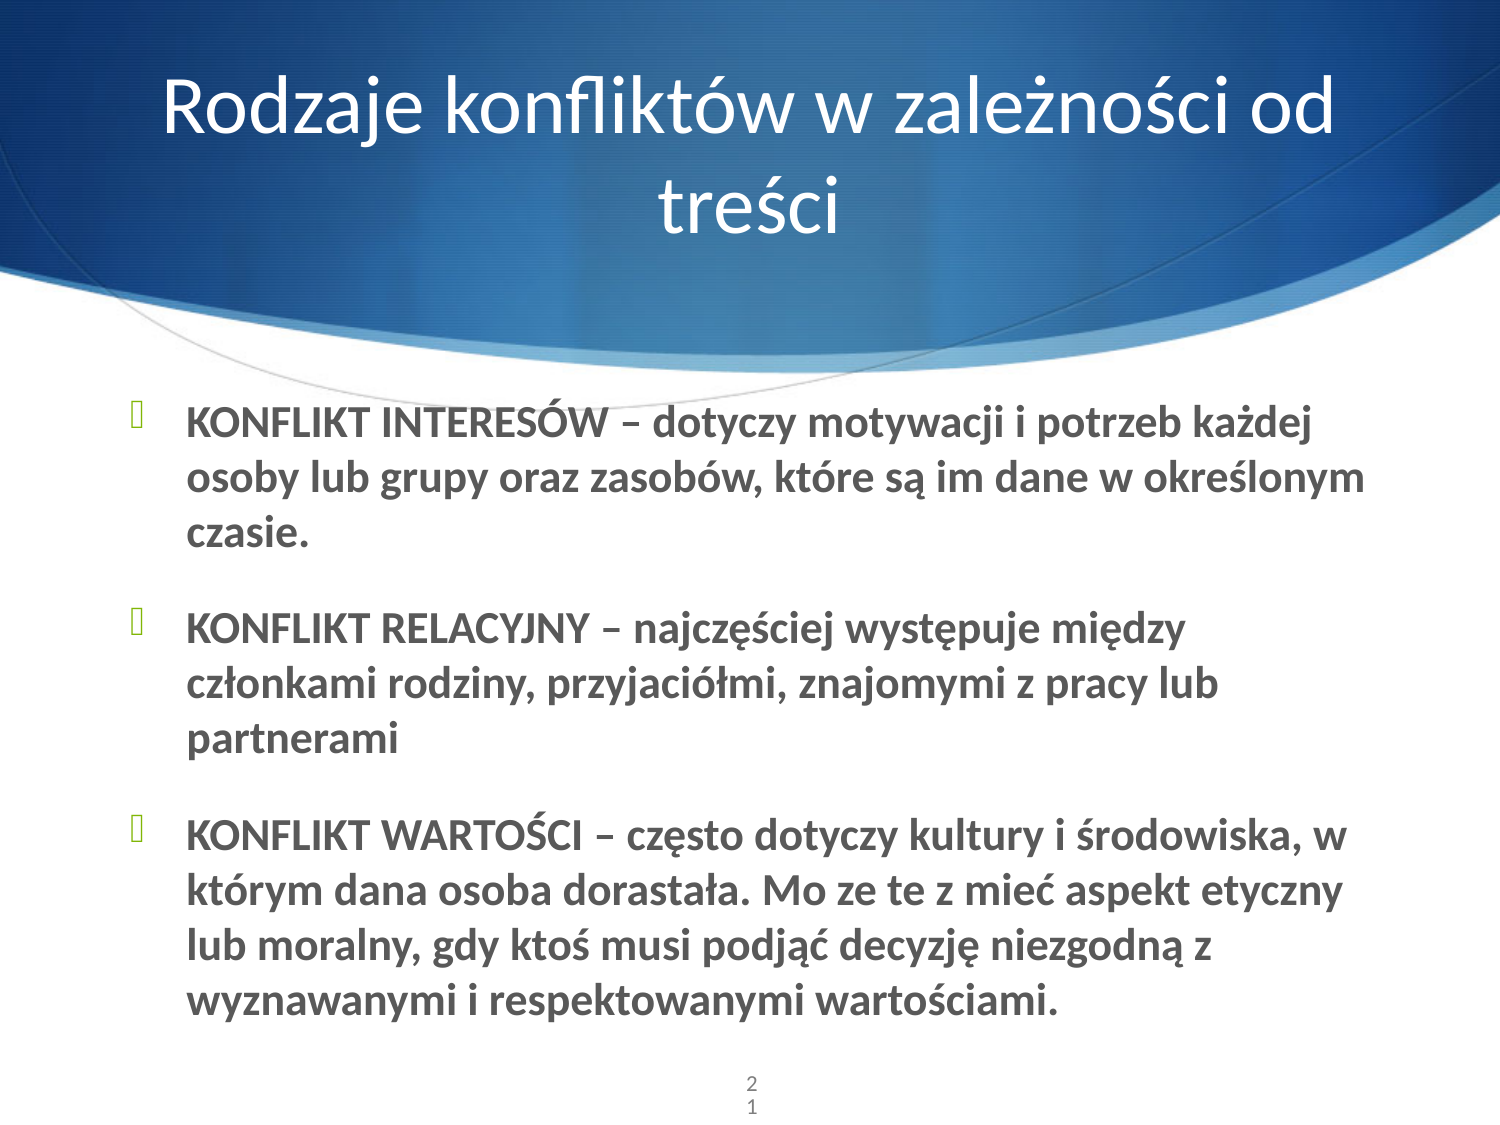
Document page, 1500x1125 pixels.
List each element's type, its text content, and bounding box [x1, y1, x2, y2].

title Rodzaje konfliktów w zależności od treści [75, 0, 1425, 301]
picture [0, 0, 1500, 1125]
slide_number 21 [730, 1062, 769, 1103]
list KONFLIKT INTERESÓW – dotyczy motywacji i potrzeb każdej osoby lub grupy oraz zasobów, które są im dane w określonym czasie. KONFLIKT RELACYJNY – najczęściej występuje między członkami rodziny, przyjaciółmi, znajomymi z pracy lub partnerami KONFLIKT WARTOŚCI – często dotyczy kultury i środowiska, w którym dana osoba dorastała. Mo ze te z mieć aspekt etyczny lub moralny, gdy ktoś musi podjąć decyzję niezgodną z wyznawanymi i respektowanymi wartościami. [123, 385, 1376, 1012]
